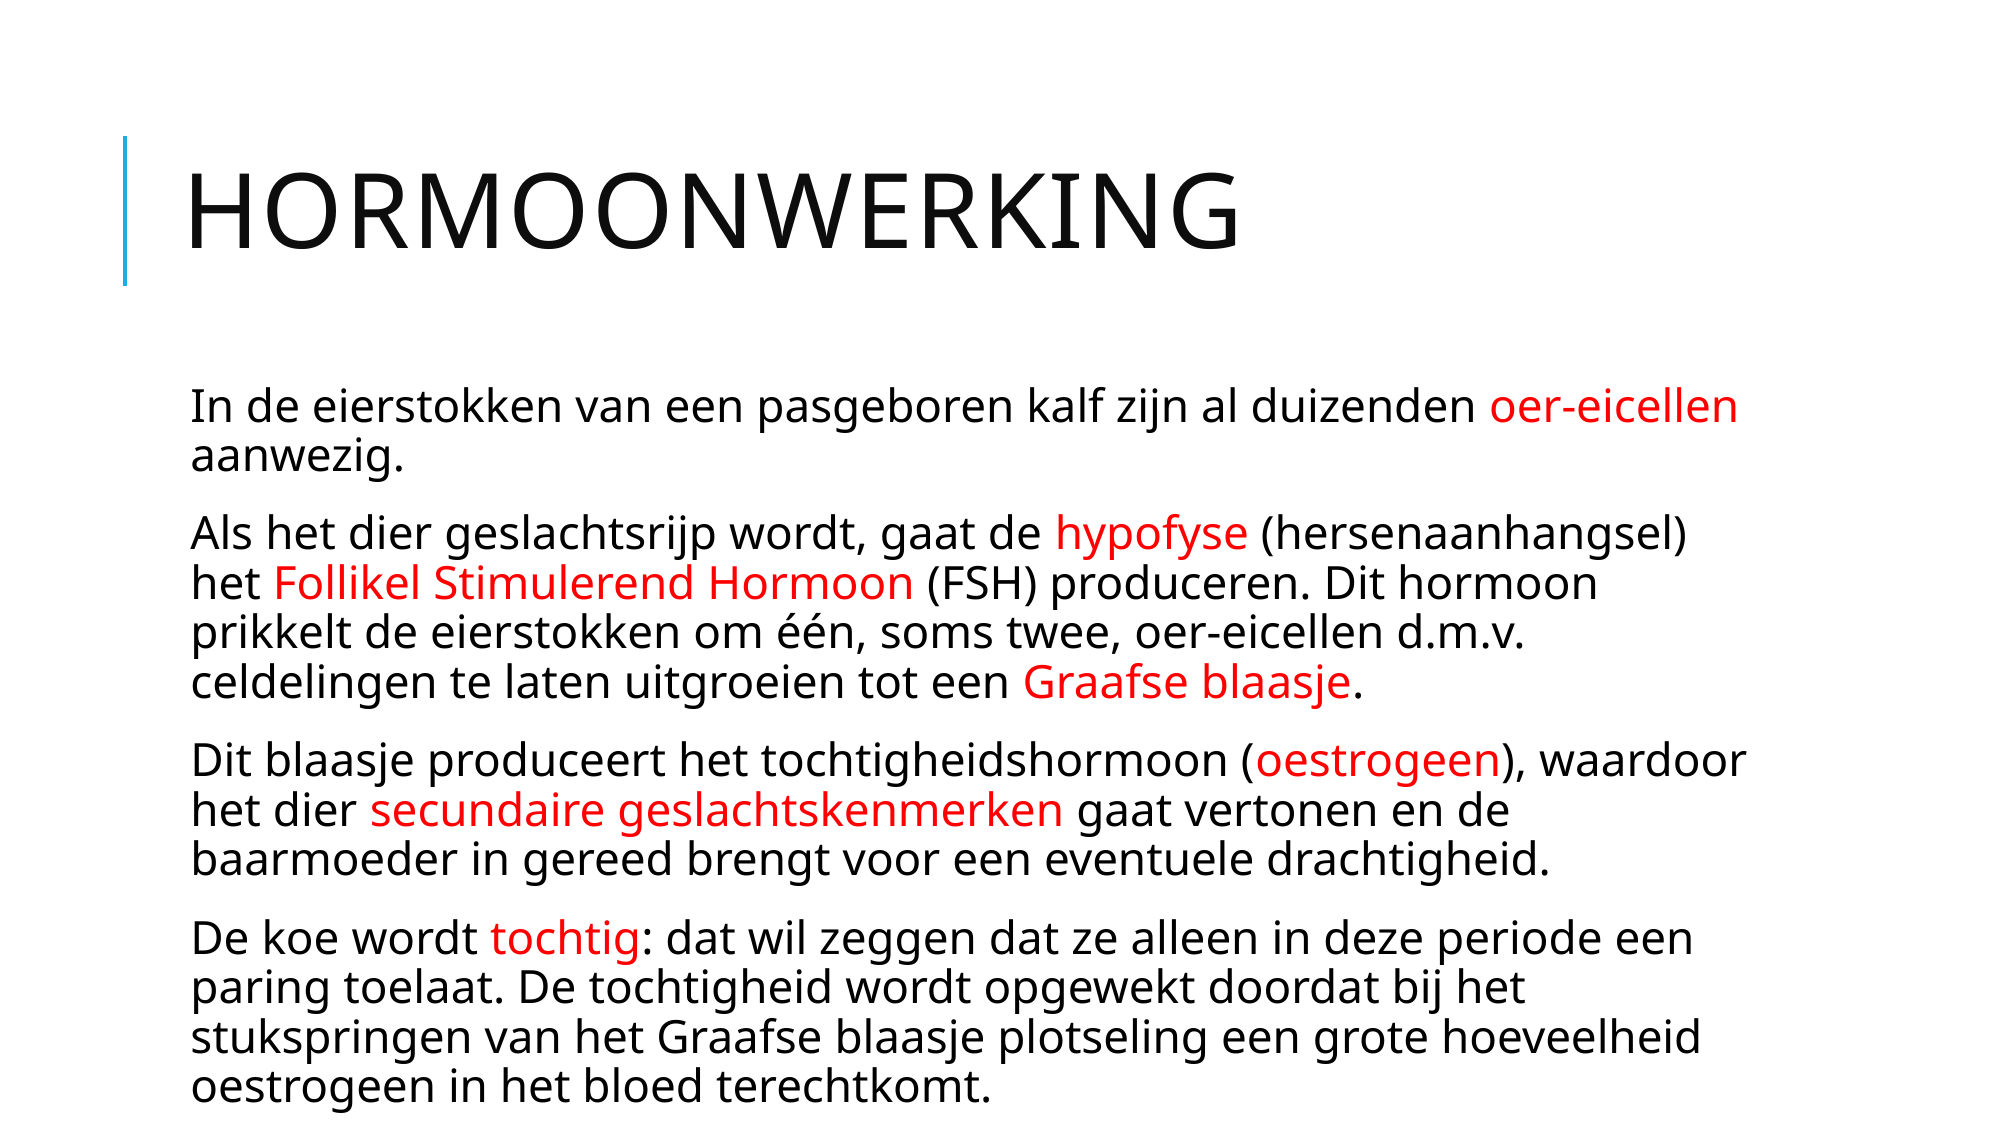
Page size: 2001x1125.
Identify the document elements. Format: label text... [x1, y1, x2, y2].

title Hormoonwerking [168, 96, 1763, 342]
list In de eierstokken van een pasgeboren kalf zijn al duizenden oer-eicellen aanwezig. Als het dier geslachtsrijp wordt, gaat de hypofyse (hersenaanhangsel) het Follikel Stimulerend Hormoon (FSH) produceren. Dit hormoon prikkelt de eierstokken om één, soms twee, oer-eicellen d.m.v. celdelingen te laten uitgroeien tot een Graafse blaasje. Dit blaasje produceert het tochtigheidshormoon (oestrogeen), waardoor het dier secundaire geslachtskenmerken gaat vertonen en de baarmoeder in gereed brengt voor een eventuele drachtigheid. De koe wordt tochtig: dat wil zeggen dat ze alleen in deze periode een paring toelaat. De tochtigheid wordt opgewekt doordat bij het stukspringen van het Graafse blaasje plotseling een grote hoeveelheid oestrogeen in het bloed terechtkomt. [168, 375, 1763, 1035]
